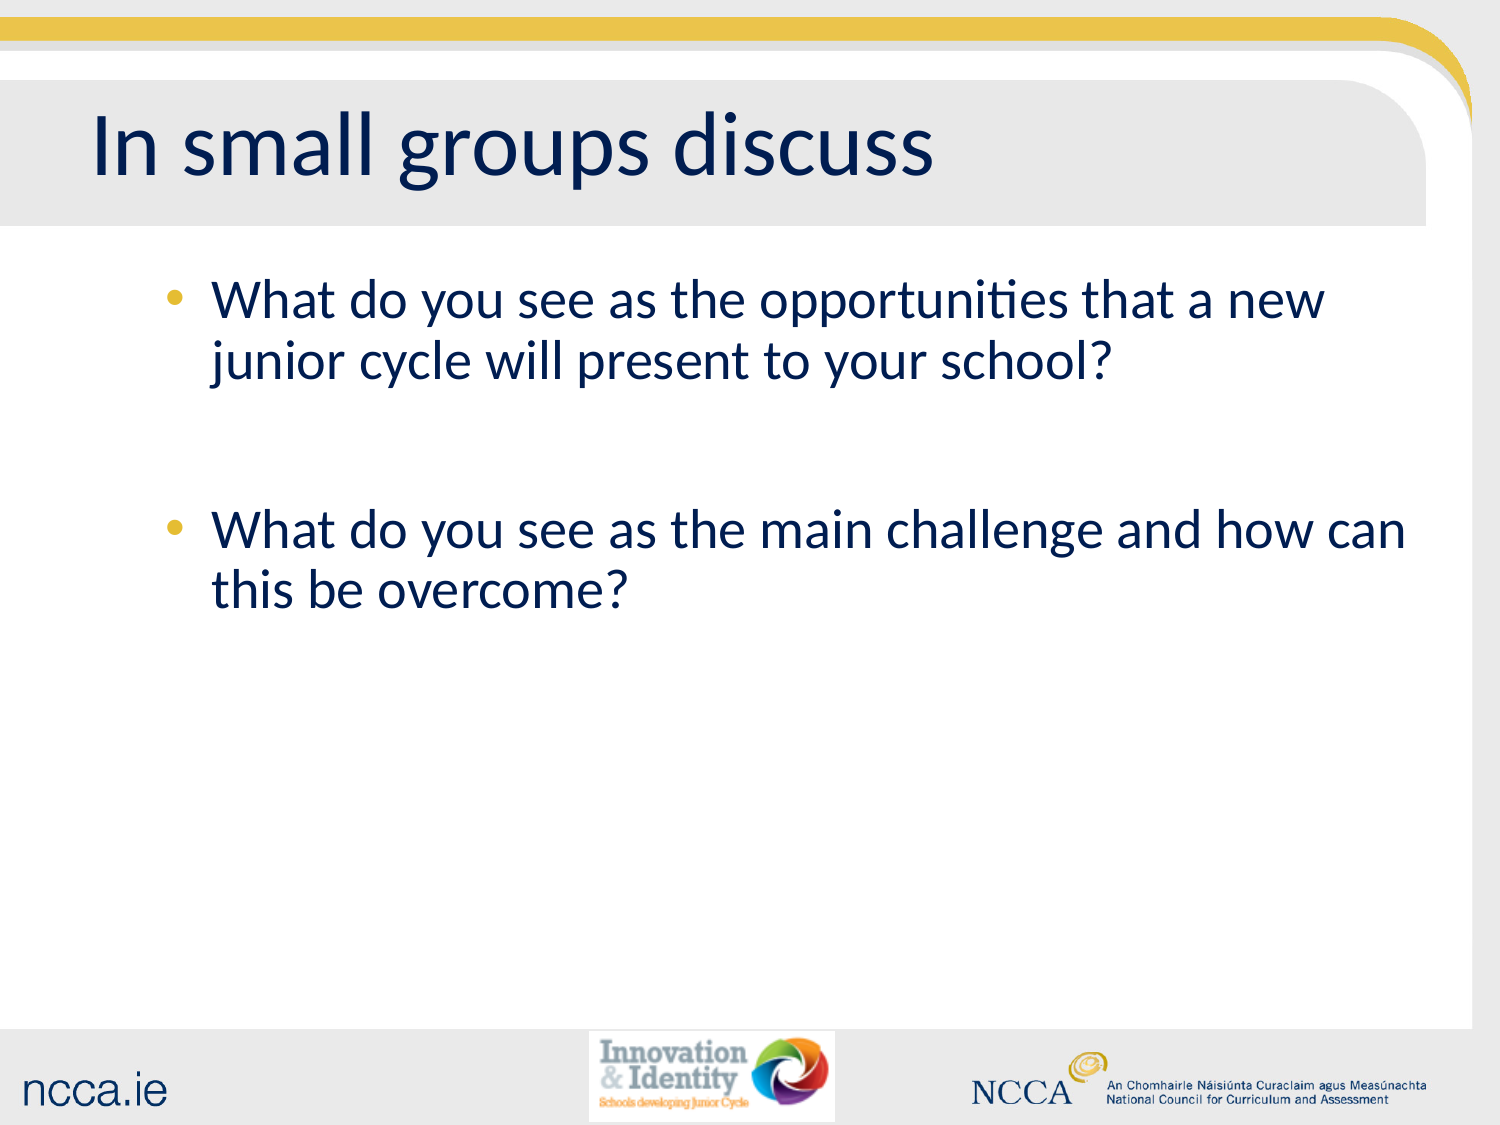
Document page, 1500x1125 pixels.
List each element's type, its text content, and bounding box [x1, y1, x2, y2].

picture [0, 0, 1500, 1125]
title In small groups discuss [75, 45, 1425, 233]
list What do you see as the opportunities that a new junior cycle will present to your school? What do you see as the main challenge and how can this be overcome? [75, 262, 1425, 1005]
